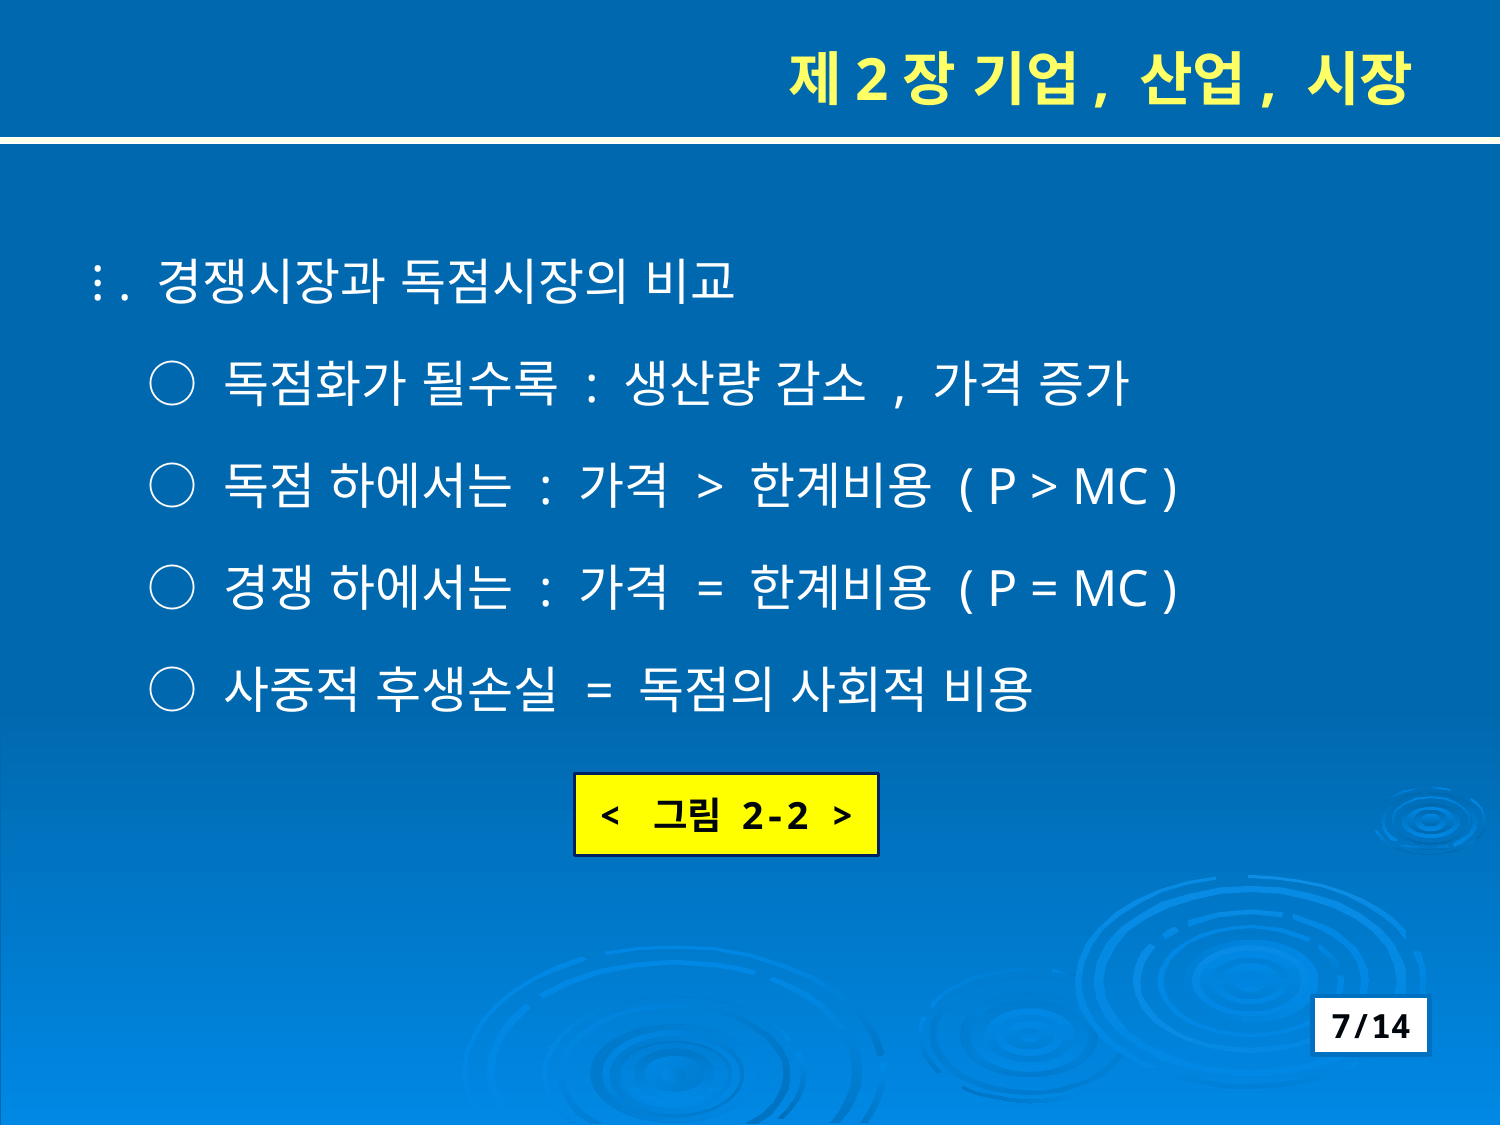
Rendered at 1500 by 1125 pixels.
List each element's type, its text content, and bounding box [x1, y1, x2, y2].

text_box ⁝ . 경쟁시장과 독점시장의 비교 ○ 독점화가 될수록 : 생산량 감소 , 가격 증가 ○ 독점 하에서는 : 가격 > 한계비용 ( P > MC ) ○ 경쟁 하에서는 : 가격 = 한계비용 ( P = MC ) ○ 사중적 후생손실 = 독점의 사회적 비용 [76, 201, 1459, 930]
text_box 제2장 기업, 산업, 시장 [773, 35, 1443, 120]
text_box < 그림 2-2 > [572, 771, 881, 858]
text_box [0, 137, 1500, 144]
text_box 7/14 [1310, 994, 1432, 1057]
